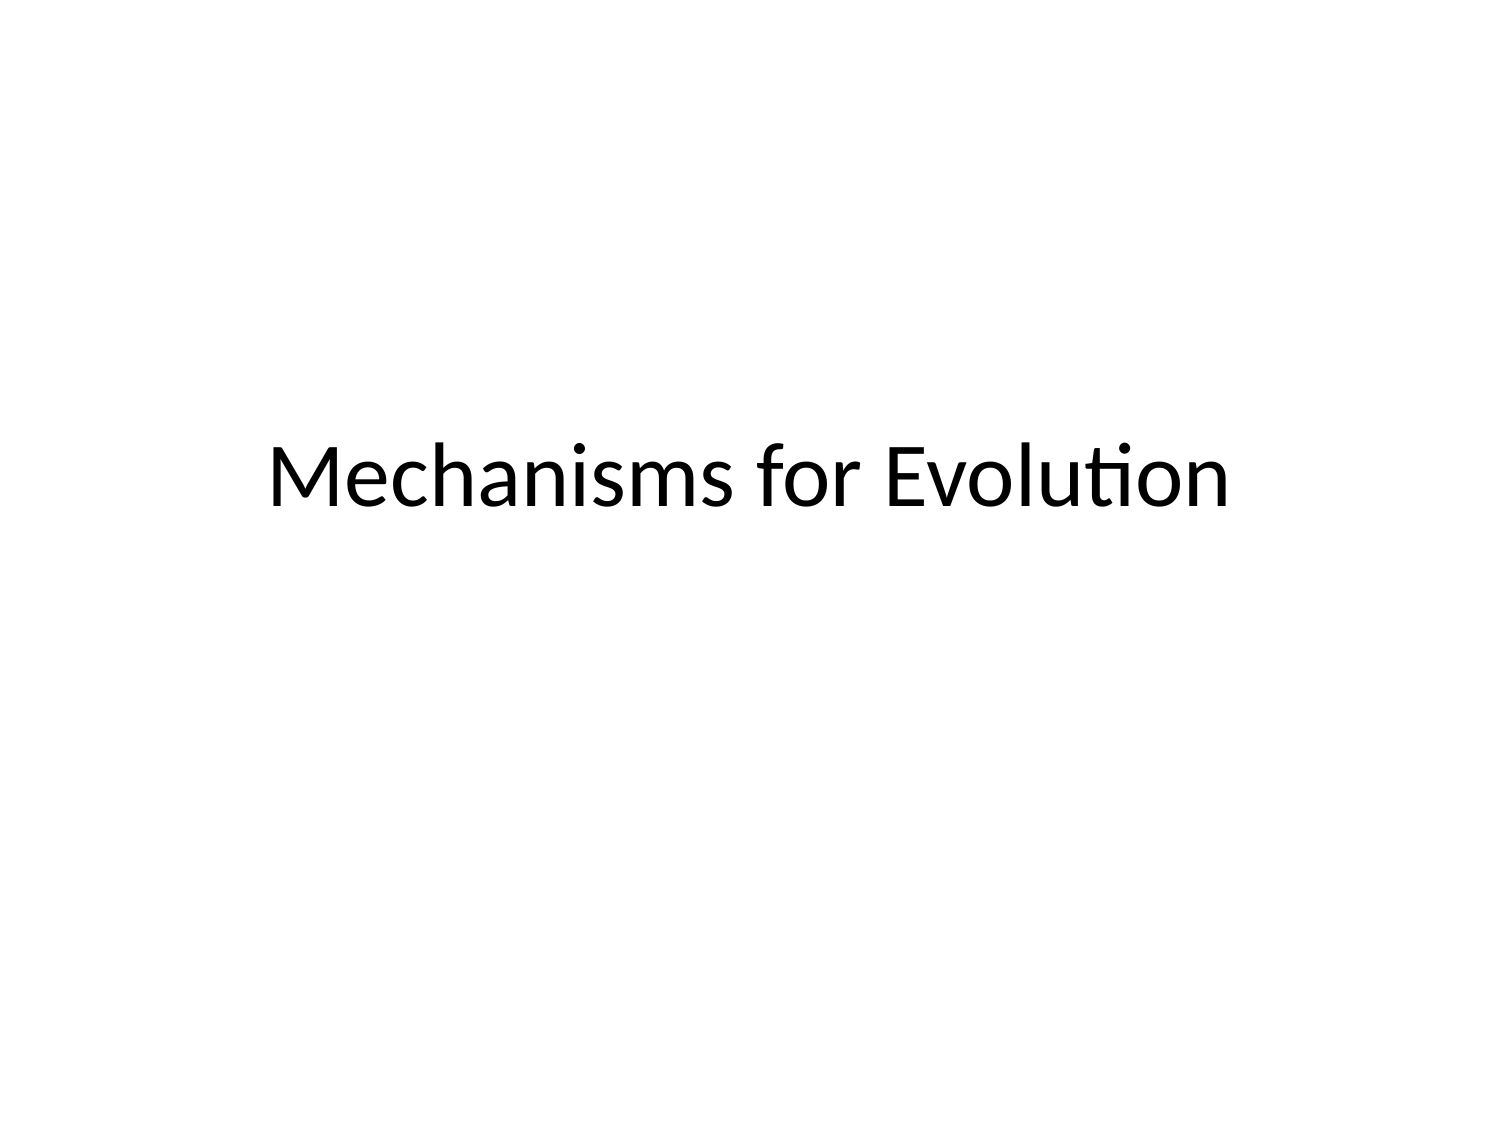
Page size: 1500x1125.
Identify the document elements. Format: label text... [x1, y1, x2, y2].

title Mechanisms for Evolution [112, 349, 1388, 591]
